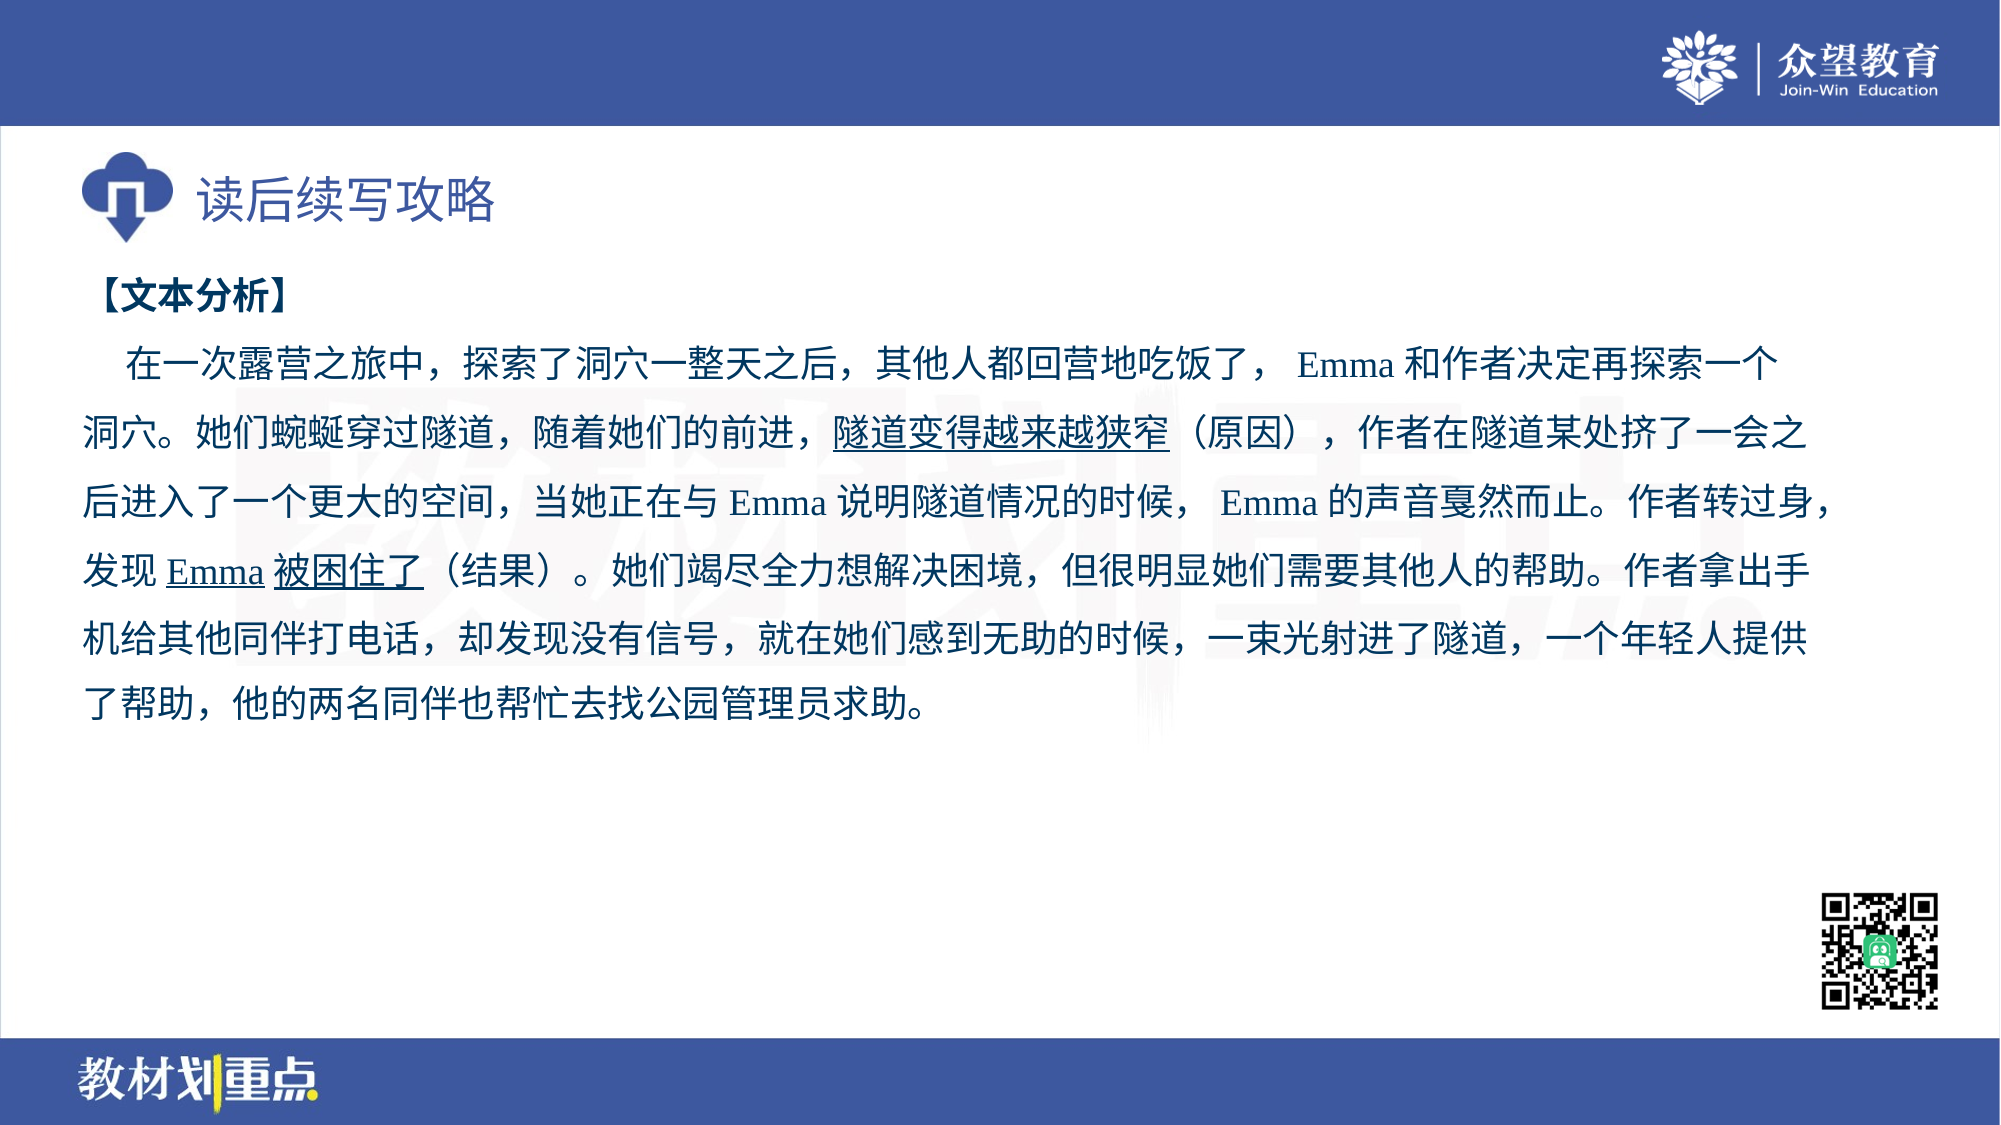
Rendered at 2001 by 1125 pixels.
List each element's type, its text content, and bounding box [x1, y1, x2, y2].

picture [0, 0, 2000, 1125]
text_box 【文本分析】 在一次露营之旅中，探索了洞穴一整天之后，其他人都回营地吃饭了，Emma和作者决定再探索一个 洞穴。她们蜿蜒穿过隧道，随着她们的前进，隧道变得越来越狭窄（原因），作者在隧道某处挤了一会之 后进入了一个更大的空间，当她正在与Emma说明隧道情况的时候，Emma的声音戛然而止。作者转过身， 发现Emma被困住了（结果）。她们竭尽全力想解决困境，但很明显她们需要其他人的帮助。作者拿出手 机给其他同伴打电话，却发现没有信号，就在她们感到无助的时候，一束光射进了隧道，一个年轻人提供 了帮助，他的两名同伴也帮忙去找公园管理员求助。 [82, 248, 1817, 719]
